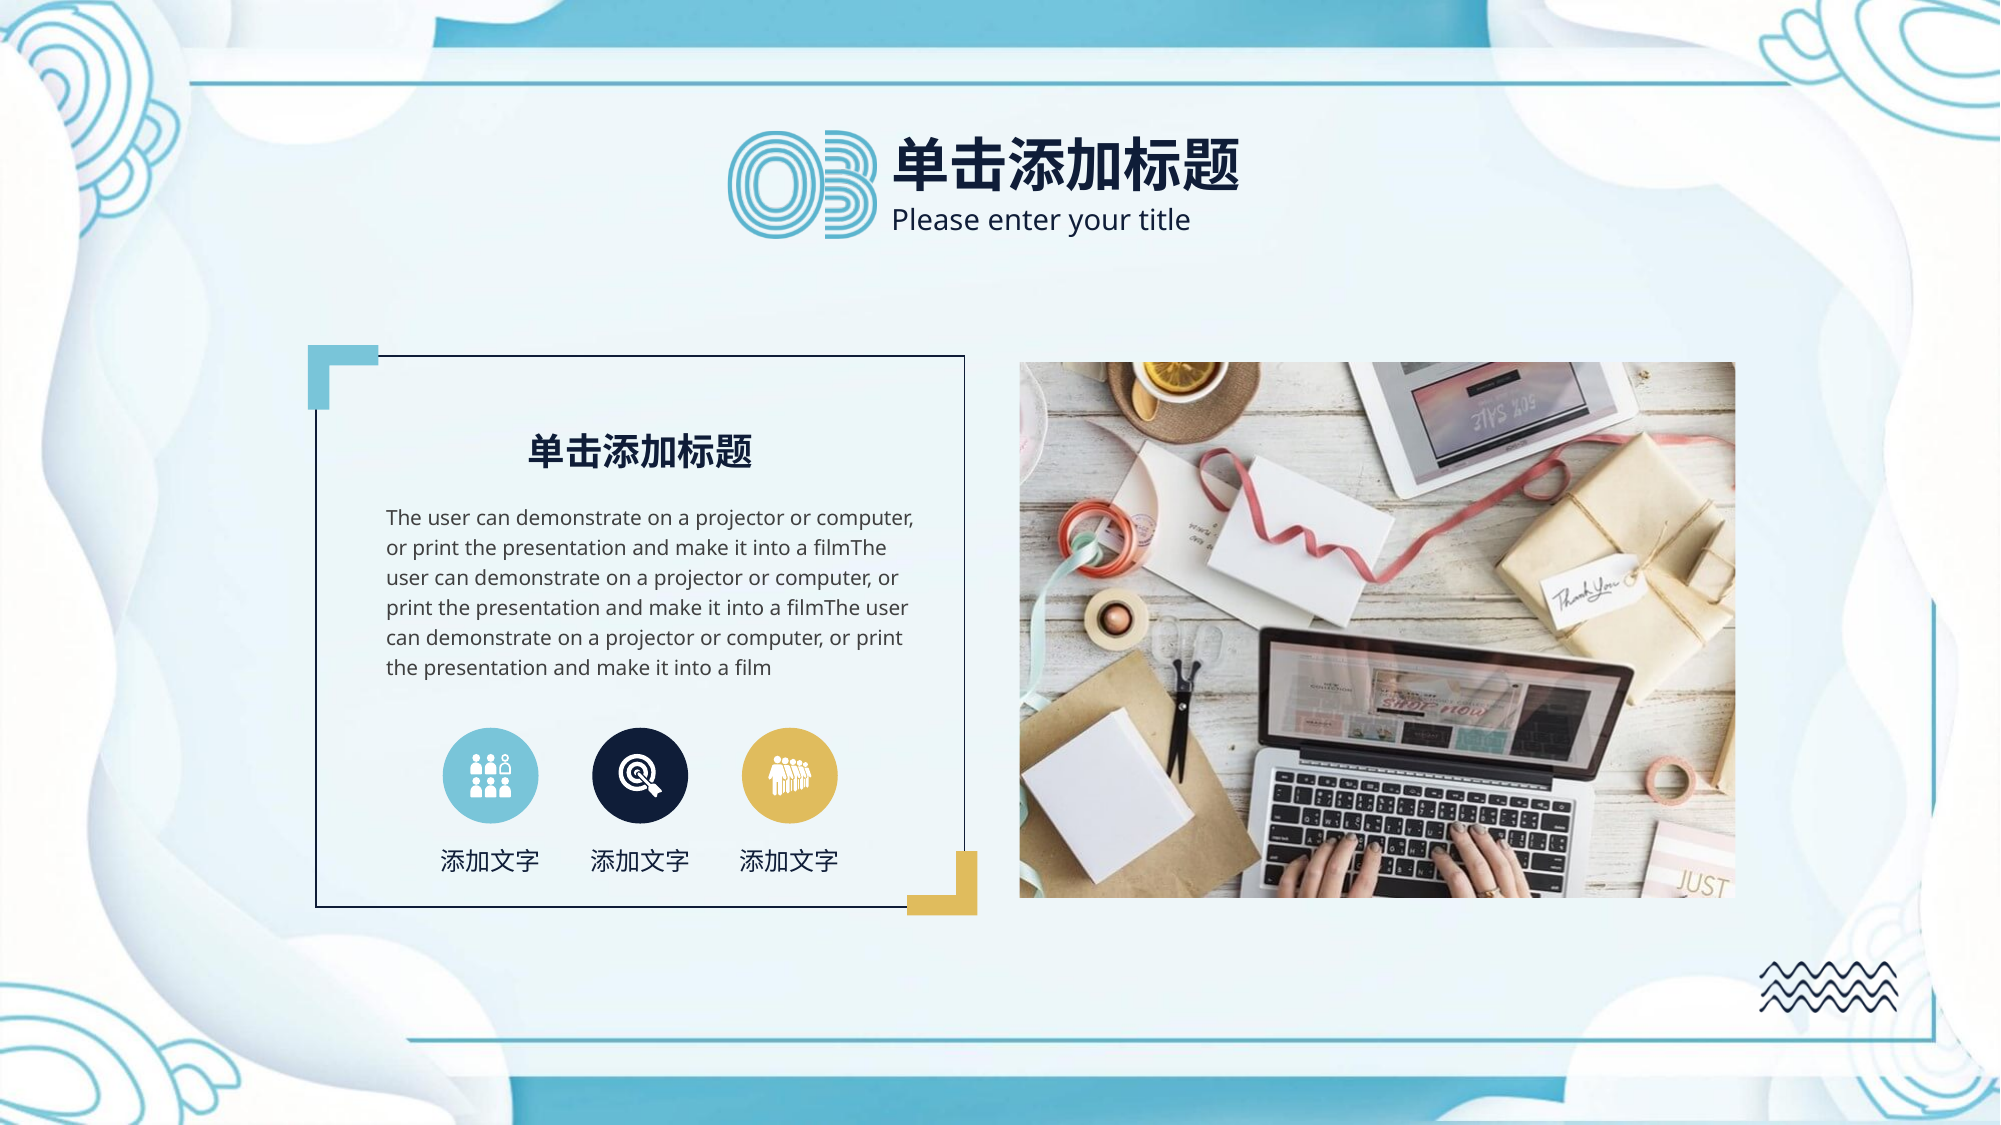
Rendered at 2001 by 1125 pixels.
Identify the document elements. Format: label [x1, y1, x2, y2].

text_box [413, 727, 868, 884]
picture [0, 0, 2000, 1125]
text_box [727, 120, 1259, 245]
text_box [371, 420, 943, 838]
text_box [307, 345, 978, 916]
text_box [1019, 362, 1736, 899]
